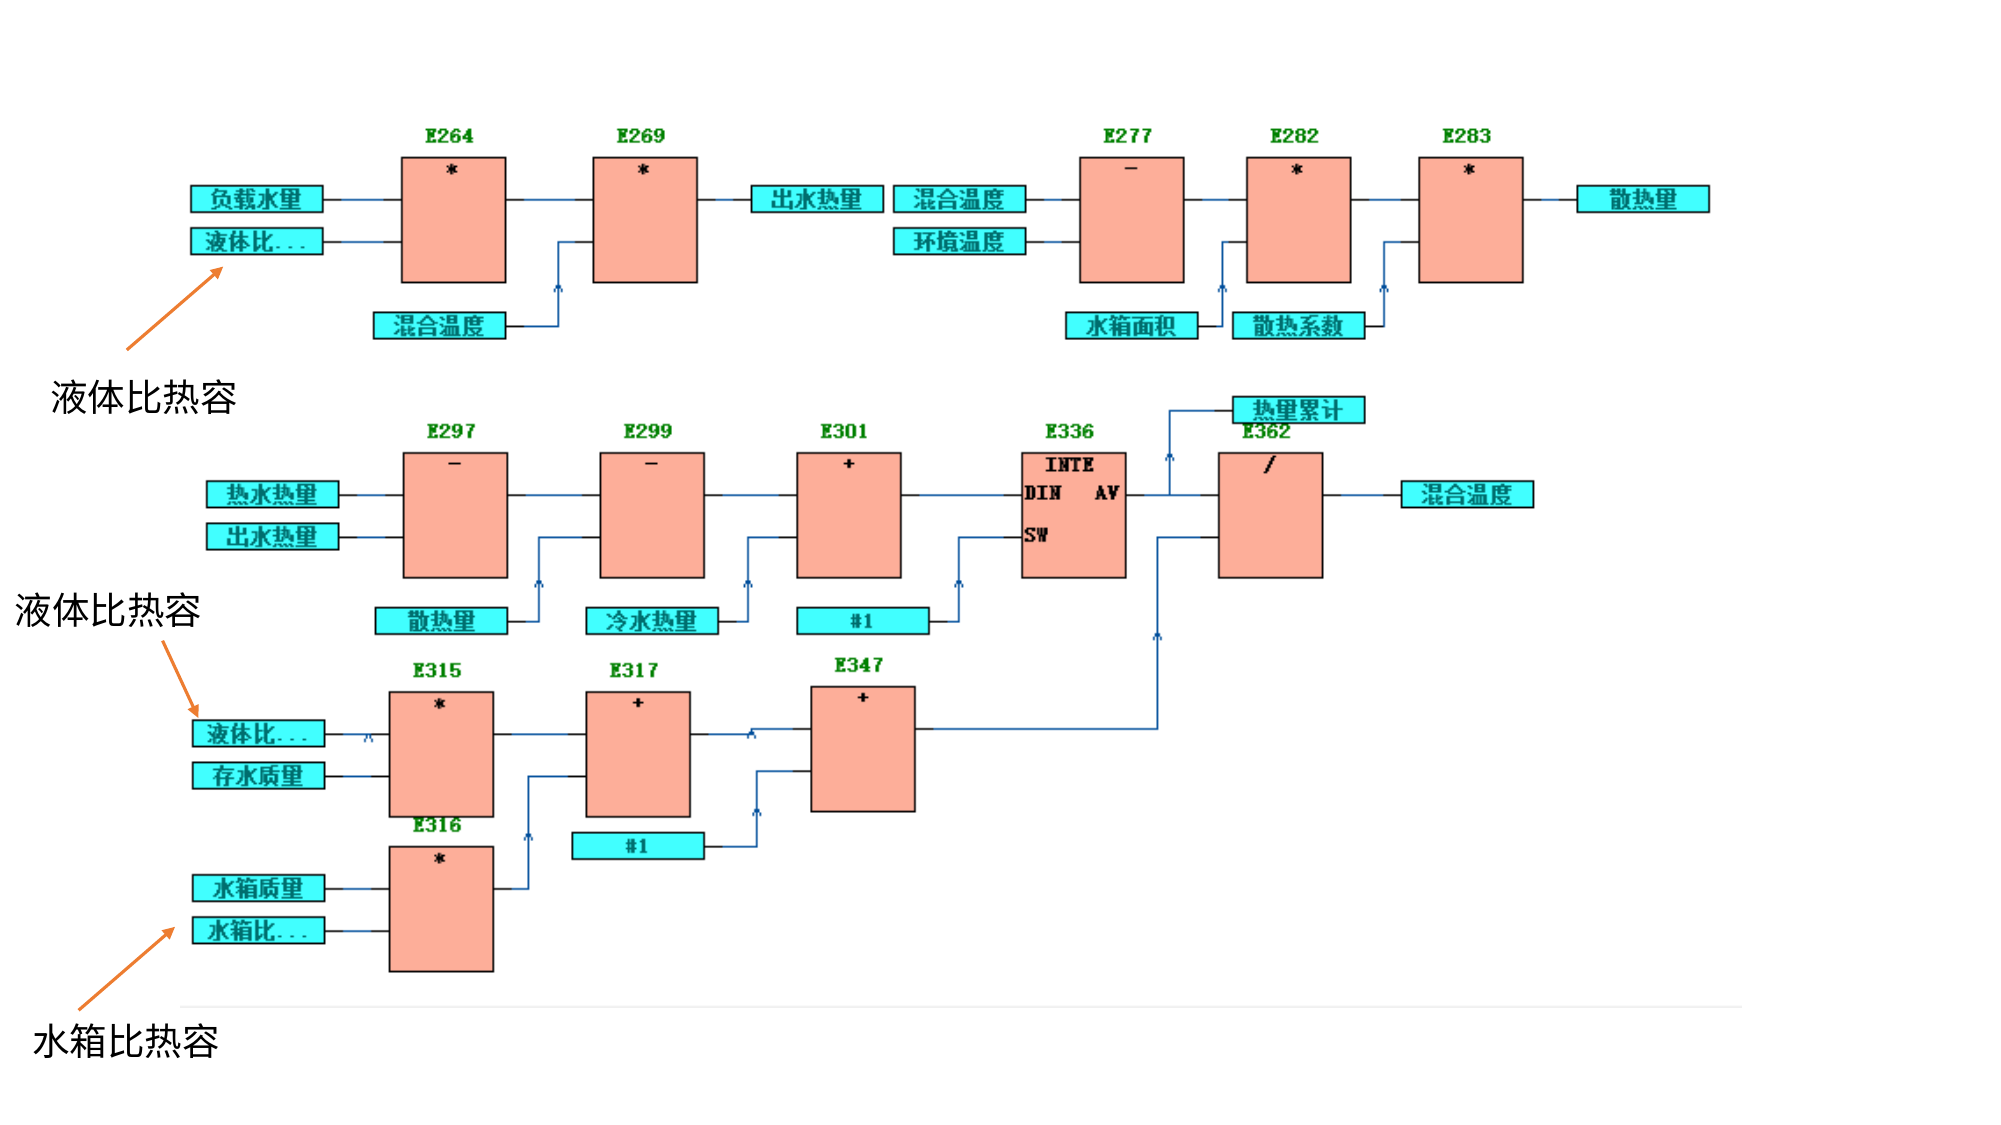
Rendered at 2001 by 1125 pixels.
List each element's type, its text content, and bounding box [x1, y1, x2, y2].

text_box 液体比热容 [35, 366, 180, 427]
text_box 水箱比热容 [17, 1010, 308, 1070]
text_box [126, 266, 224, 350]
text_box 液体比热容 [0, 580, 180, 640]
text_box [162, 640, 199, 718]
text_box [78, 926, 175, 1011]
picture [180, 122, 1742, 1008]
